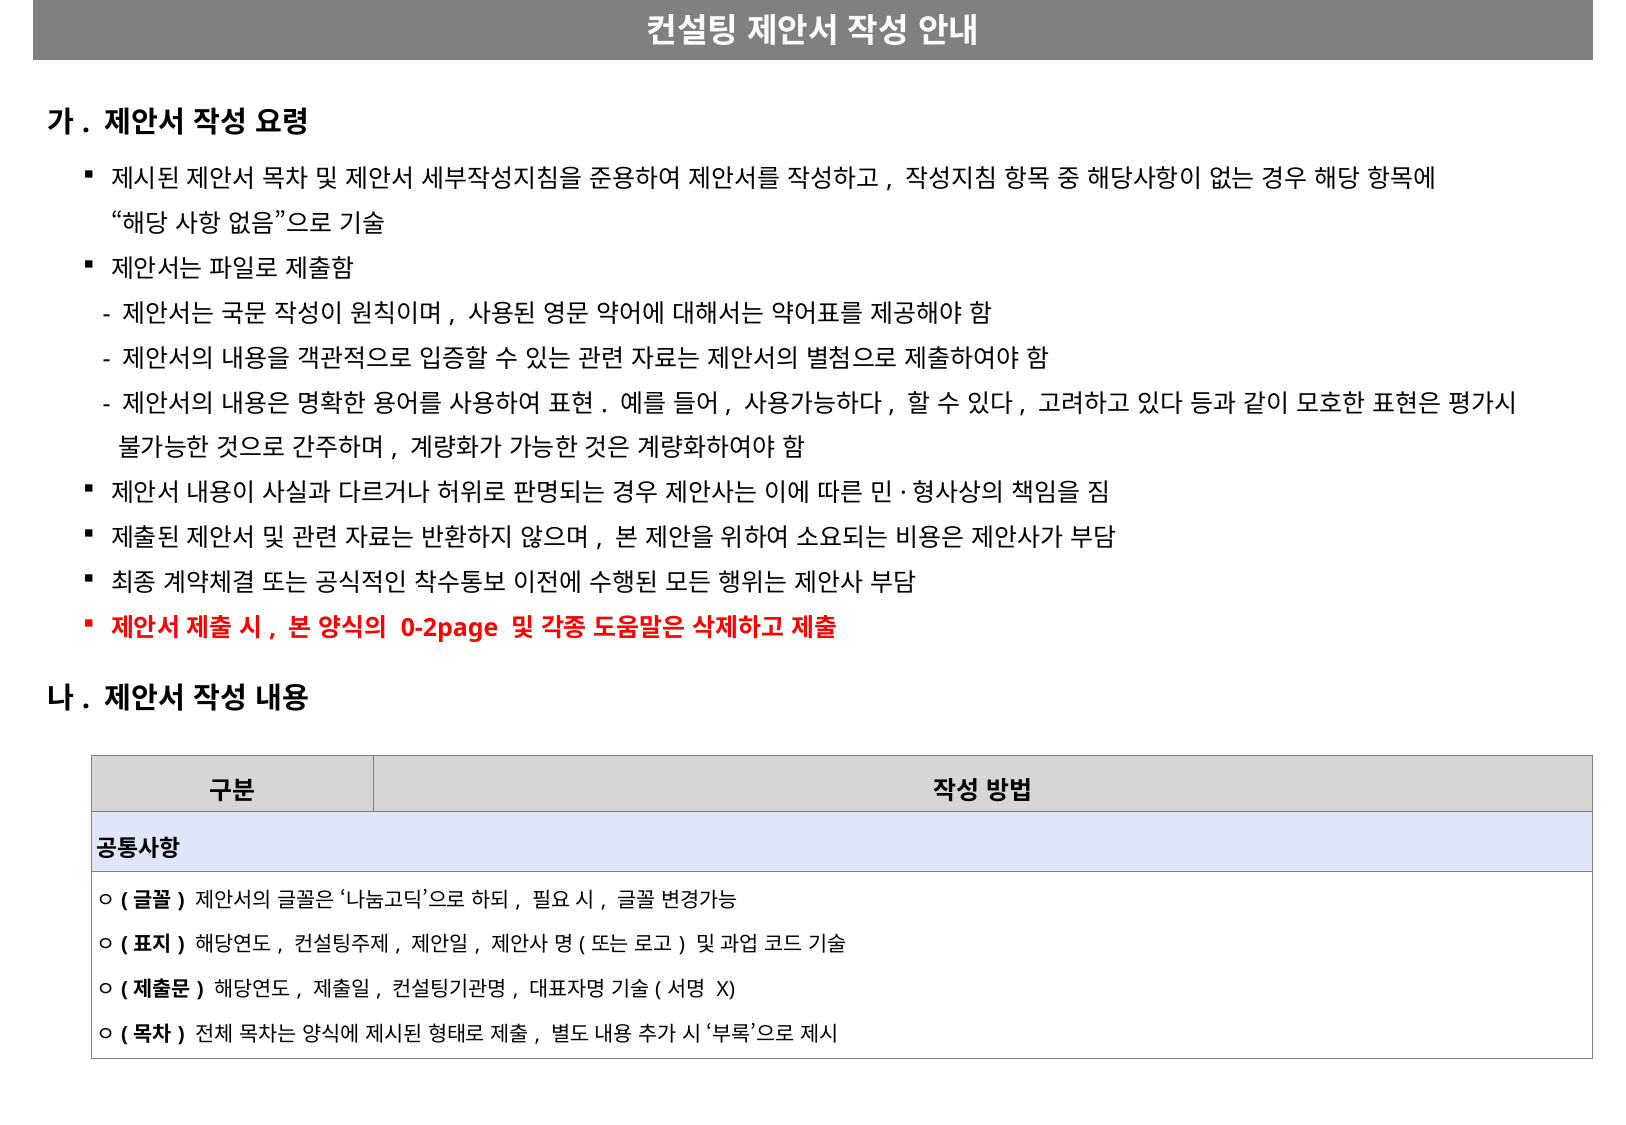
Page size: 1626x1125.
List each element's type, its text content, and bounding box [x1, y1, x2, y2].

text_box 컨설팅 제안서 작성 안내 [33, 0, 1593, 60]
text_box 가. 제안서 작성 요령 [33, 78, 325, 146]
table_cell 공통사항 [92, 812, 1592, 871]
table_header 작성 방법 [374, 756, 1592, 811]
table_header 구분 [92, 756, 373, 811]
text_box 나. 제안서 작성 내용 [33, 654, 325, 723]
text_box 제시된 제안서 목차 및 제안서 세부작성지침을 준용하여 제안서를 작성하고, 작성지침 항목 중 해당사항이 없는 경우 해당 항목에 “해당 사항 없음”으로 기술 제안서는 파일로 제출함 - 제안서는 국문 작성이 원칙이며, 사용된 영문 약어에 대해서는 약어표를 제공해야 함 - 제안서의 내용을 객관적으로 입증할 수 있는 관련 자료는 제안서의 별첨으로 제출하여야 함 - 제안서의 내용은 명확한 용어를 사용하여 표현. 예를 들어, 사용가능하다, 할 수 있다, 고려하고 있다 등과 같이 모호한 표현은 평가시 불가능한 것으로 간주하며, 계량화가 가능한 것은 계량화하여야 함 제안서 내용이 사실과 다르거나 허위로 판명되는 경우 제안사는 이에 따른 민·형사상의 책임을 짐 제출된 제안서 및 관련 자료는 반환하지 않으며, 본 제안을 위하여 소요되는 비용은 제안사가 부담 최종 계약체결 또는 공식적인 착수통보 이전에 수행된 모든 행위는 제안사 부담 제안서 제출 시, 본 양식의 0-2page 및 각종 도움말은 삭제하고 제출 [68, 140, 1593, 649]
table_cell ㅇ(글꼴) 제안서의 글꼴은 ‘나눔고딕’으로 하되, 필요 시, 글꼴 변경가능 ㅇ(표지) 해당연도, 컨설팅주제, 제안일, 제안사 명(또는 로고) 및 과업 코드 기술 ㅇ(제출문) 해당연도, 제출일, 컨설팅기관명, 대표자명 기술(서명 X) ㅇ(목차) 전체 목차는 양식에 제시된 형태로 제출, 별도 내용 추가 시 ‘부록’으로 제시 [92, 872, 1592, 1058]
